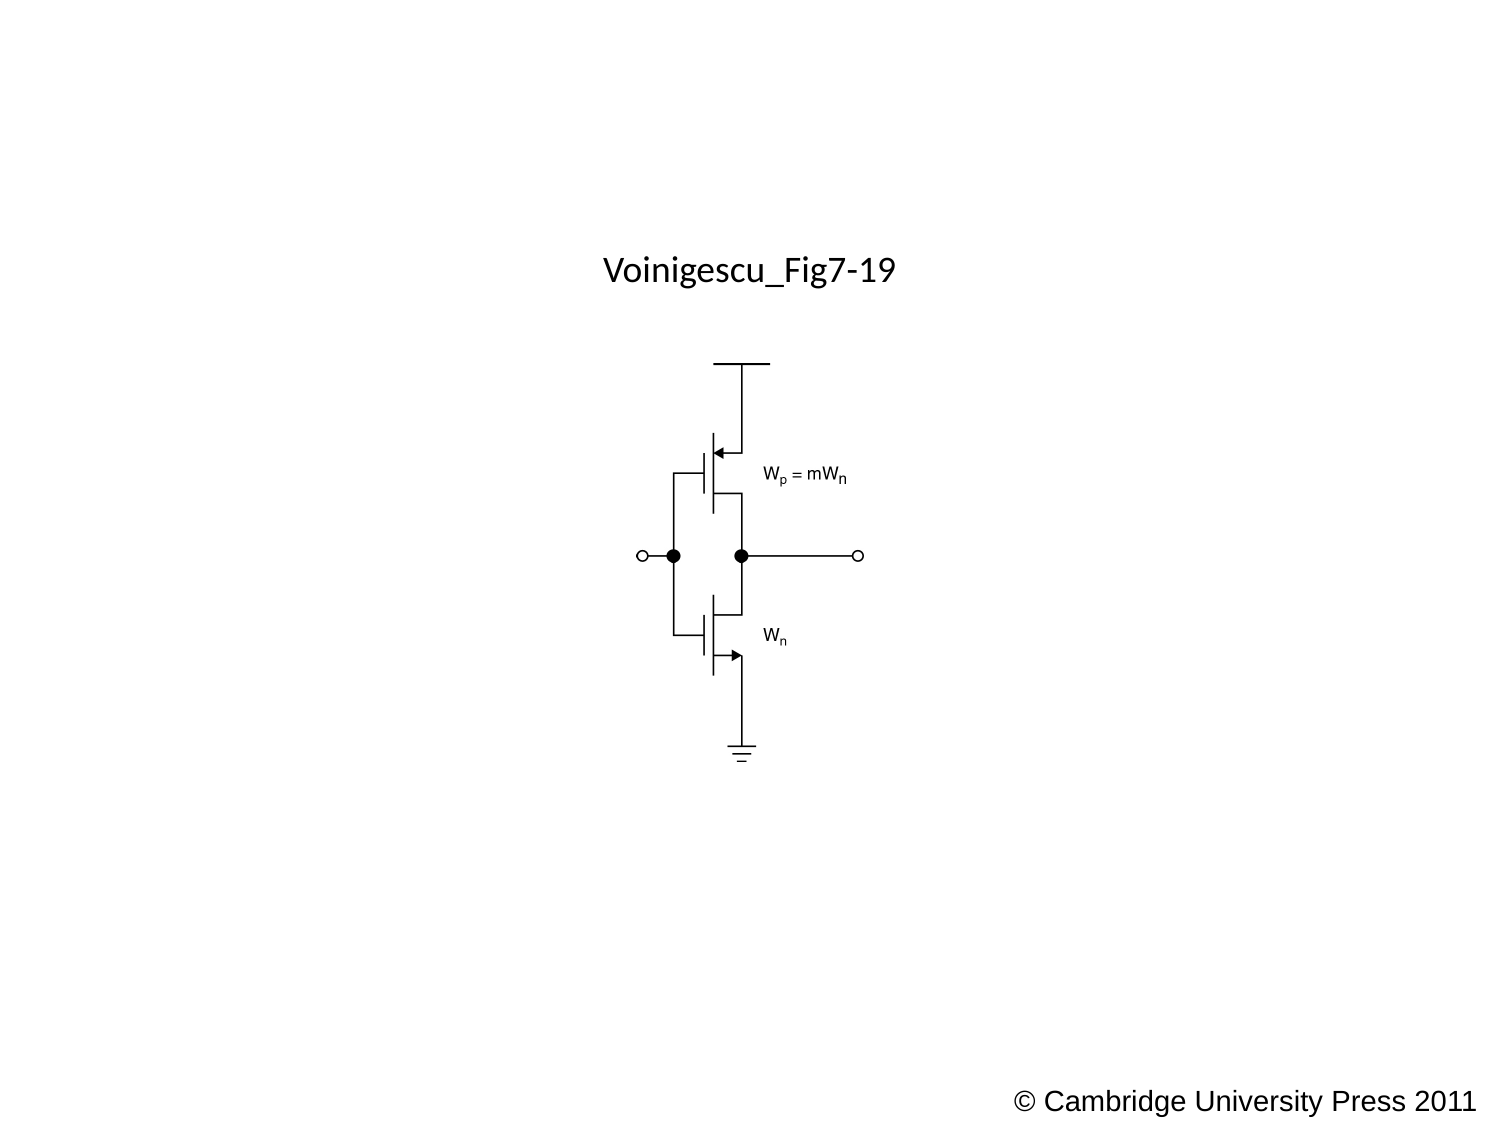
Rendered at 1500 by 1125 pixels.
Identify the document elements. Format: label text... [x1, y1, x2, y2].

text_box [586, 237, 914, 762]
text_box © Cambridge University Press 2011 [907, 1074, 1493, 1125]
